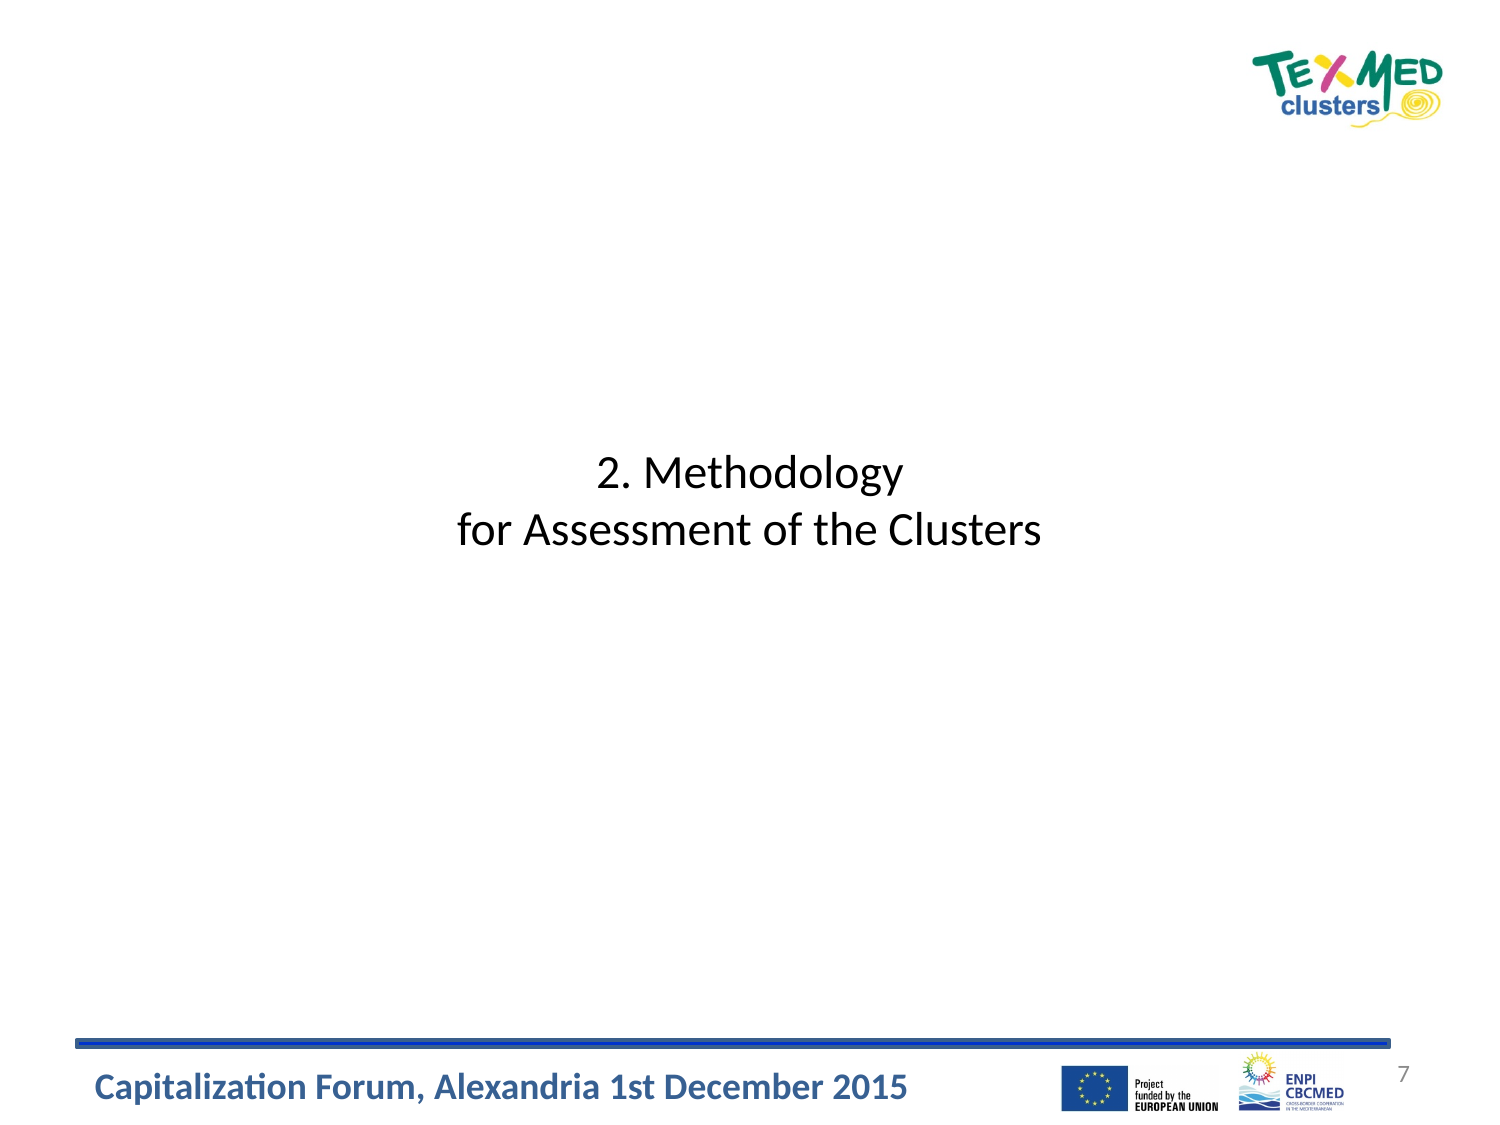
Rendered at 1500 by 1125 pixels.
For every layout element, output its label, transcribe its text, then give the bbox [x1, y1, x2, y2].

title 2. Methodology for Assessment of the Clusters [75, 432, 1425, 621]
picture [1238, 1051, 1344, 1111]
text_box [75, 1038, 1391, 1049]
picture [1060, 1065, 1219, 1112]
slide_number 7 [1074, 1042, 1425, 1103]
text_box Capitalization Forum, Alexandria 1st December 2015 [79, 1054, 925, 1115]
picture [1245, 42, 1447, 134]
